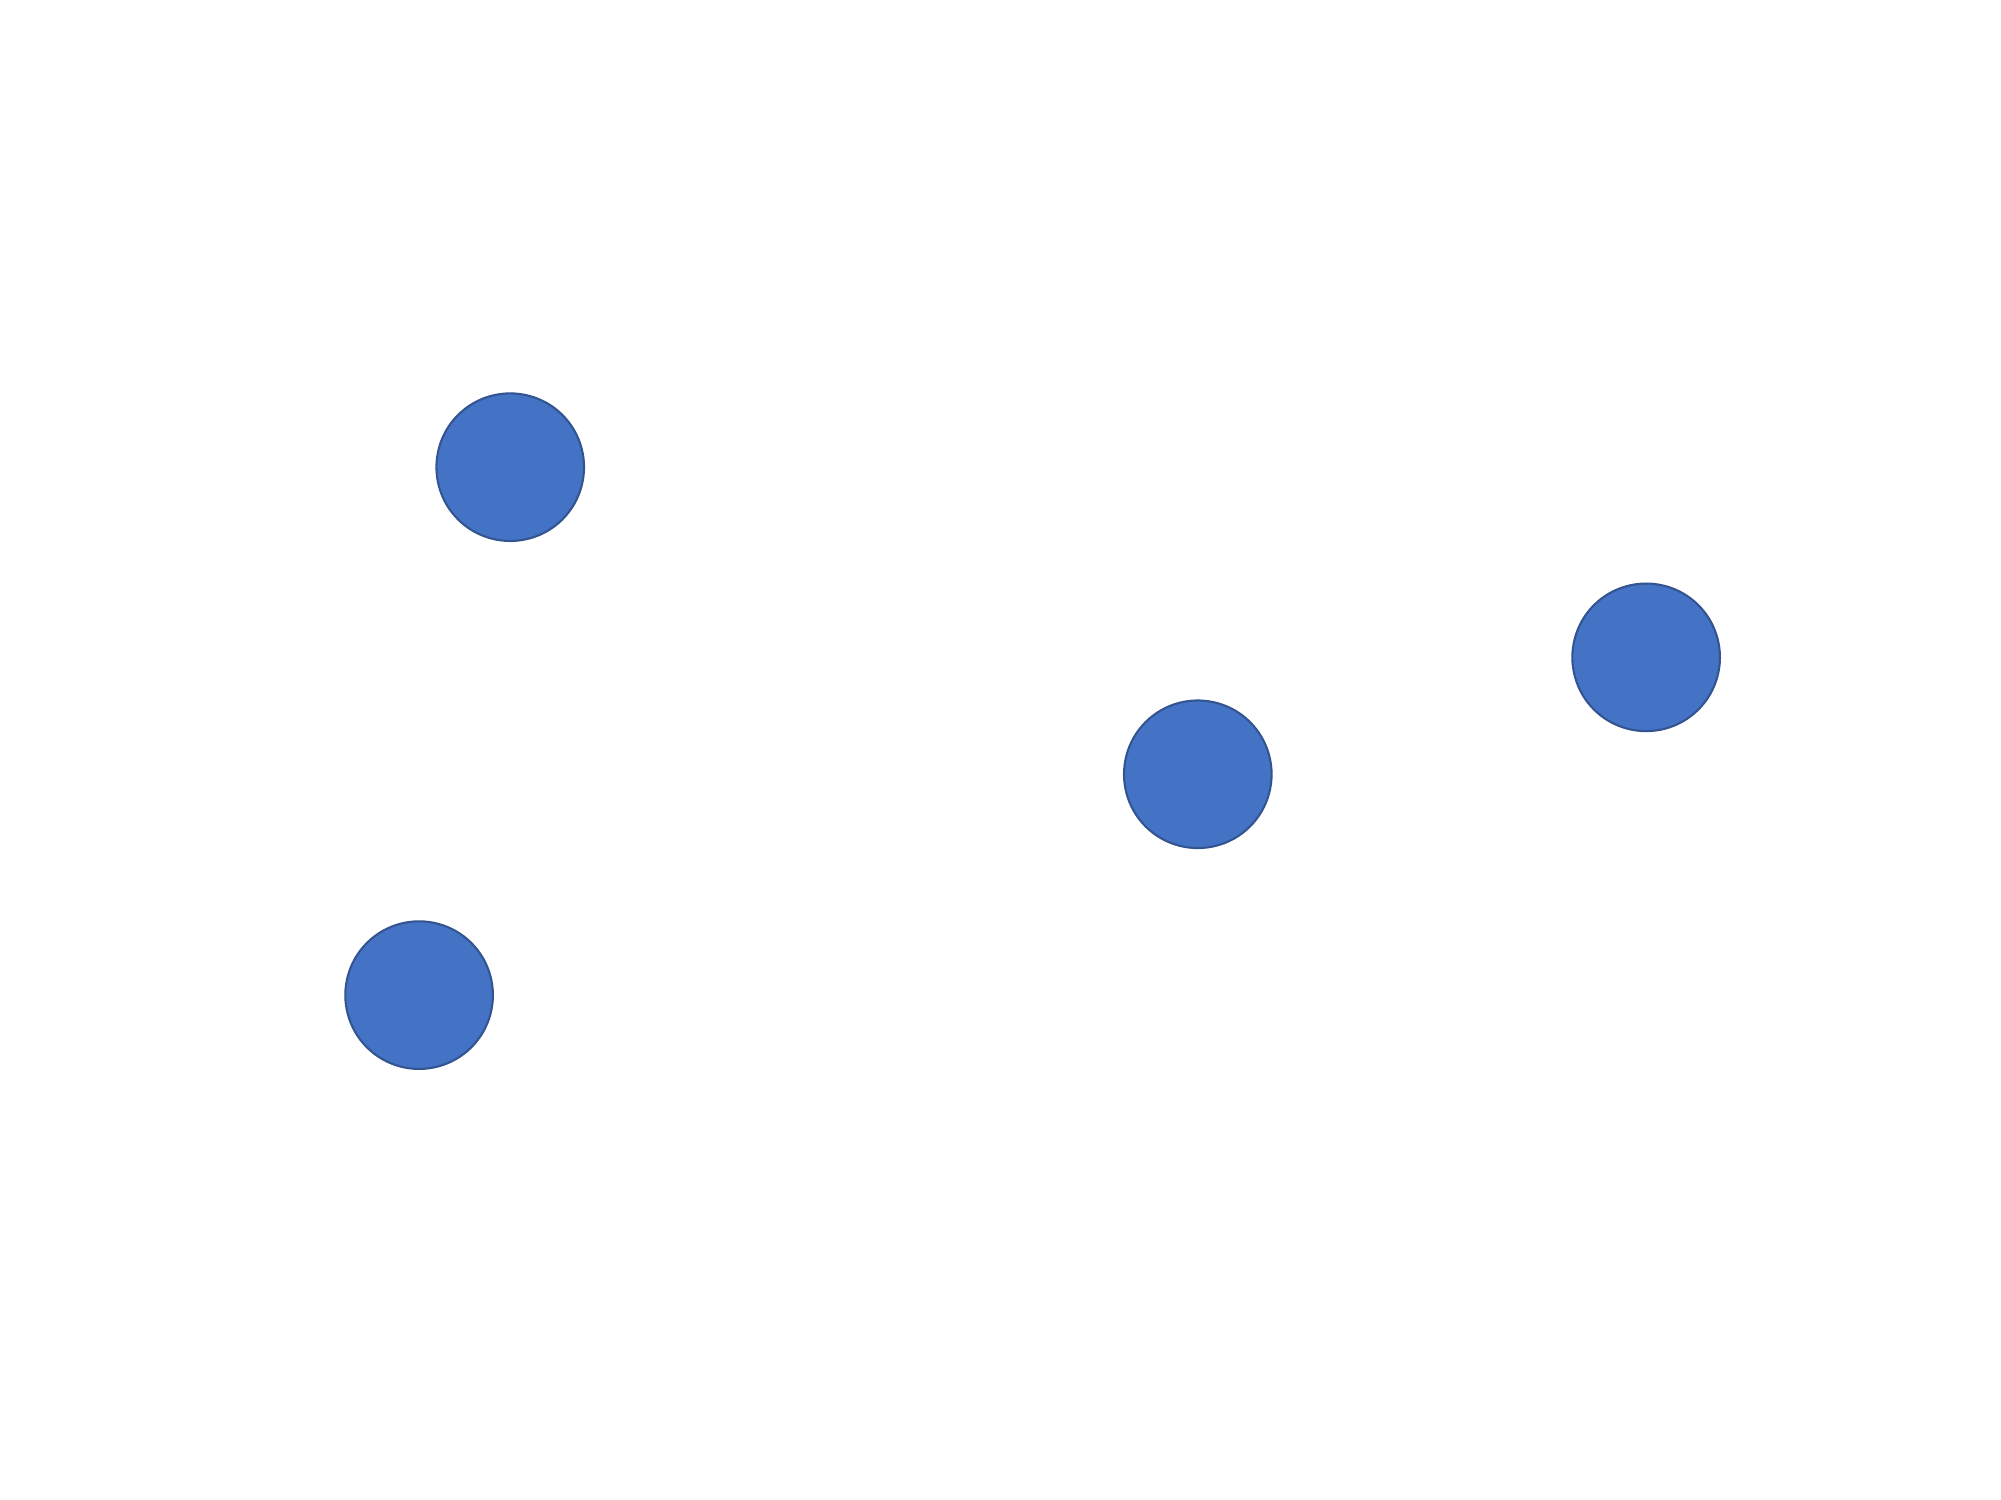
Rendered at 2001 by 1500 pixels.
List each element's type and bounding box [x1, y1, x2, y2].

text_box [344, 920, 494, 1070]
text_box [1571, 582, 1722, 733]
text_box [435, 392, 586, 543]
text_box [1122, 699, 1273, 850]
